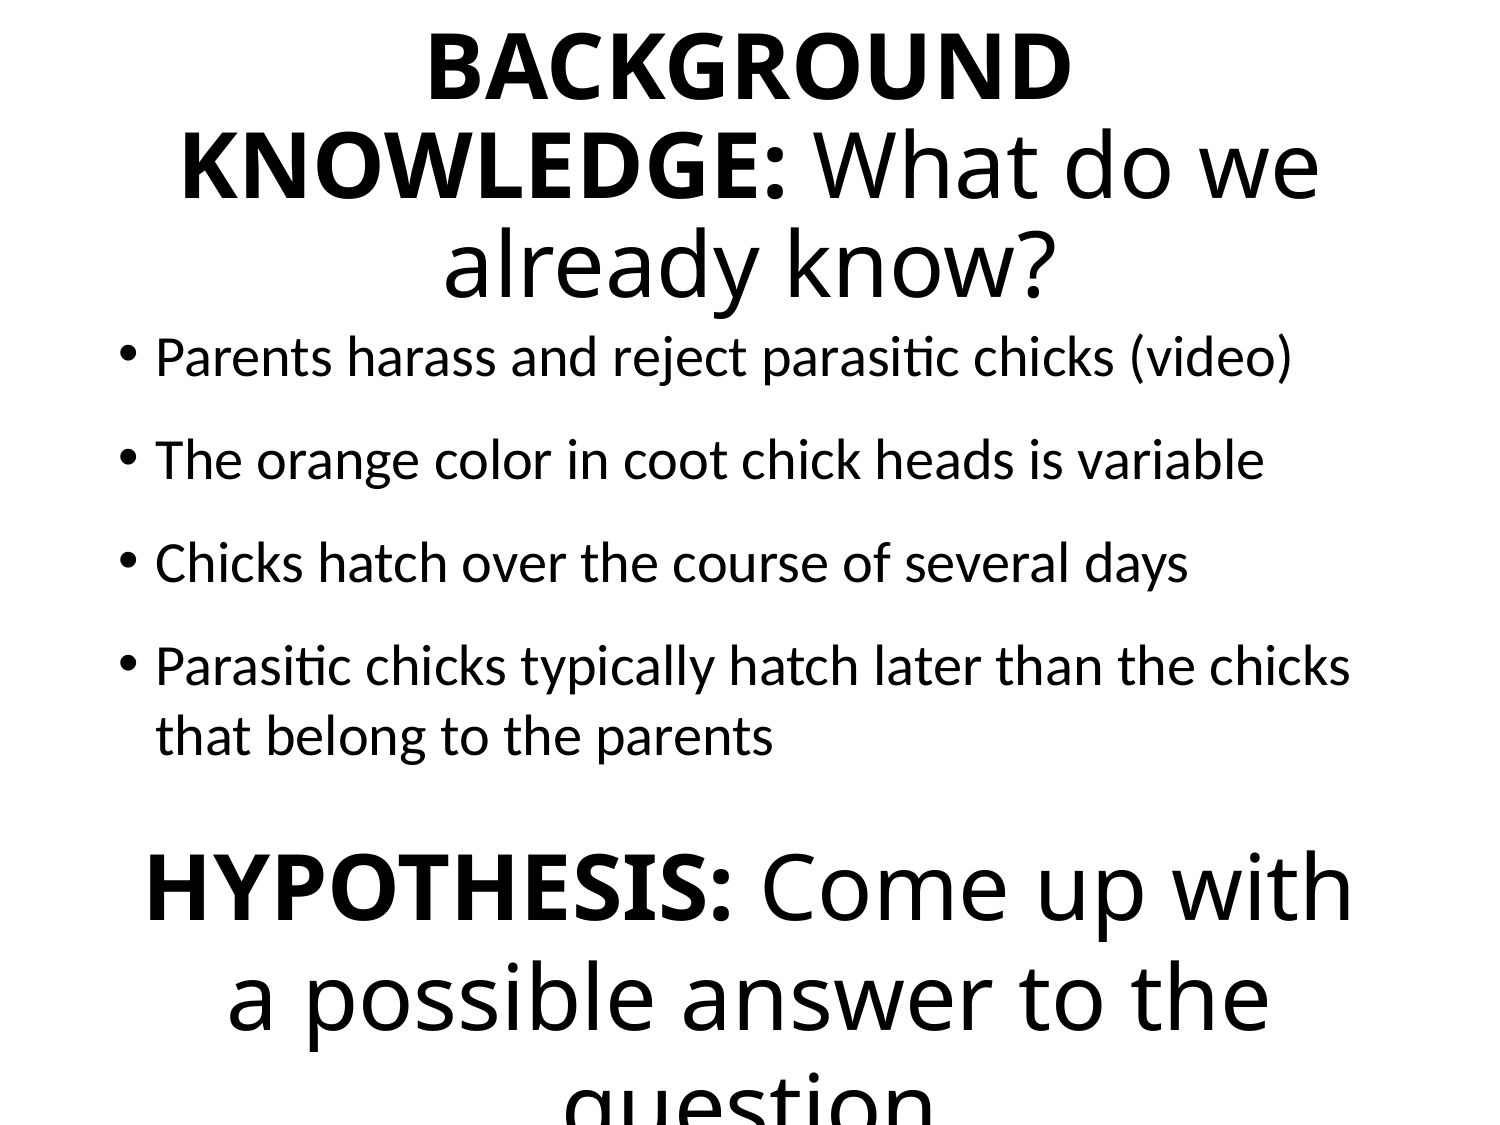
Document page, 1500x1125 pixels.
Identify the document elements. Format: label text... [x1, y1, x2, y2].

text_box HYPOTHESIS: Come up with a possible answer to the question [114, 821, 1386, 1125]
list Parents harass and reject parasitic chicks (video) The orange color in coot chick heads is variable Chicks hatch over the course of several days Parasitic chicks typically hatch later than the chicks that belong to the parents [103, 310, 1397, 858]
title BACKGROUND KNOWLEDGE: What do we already know? [103, 59, 1397, 278]
